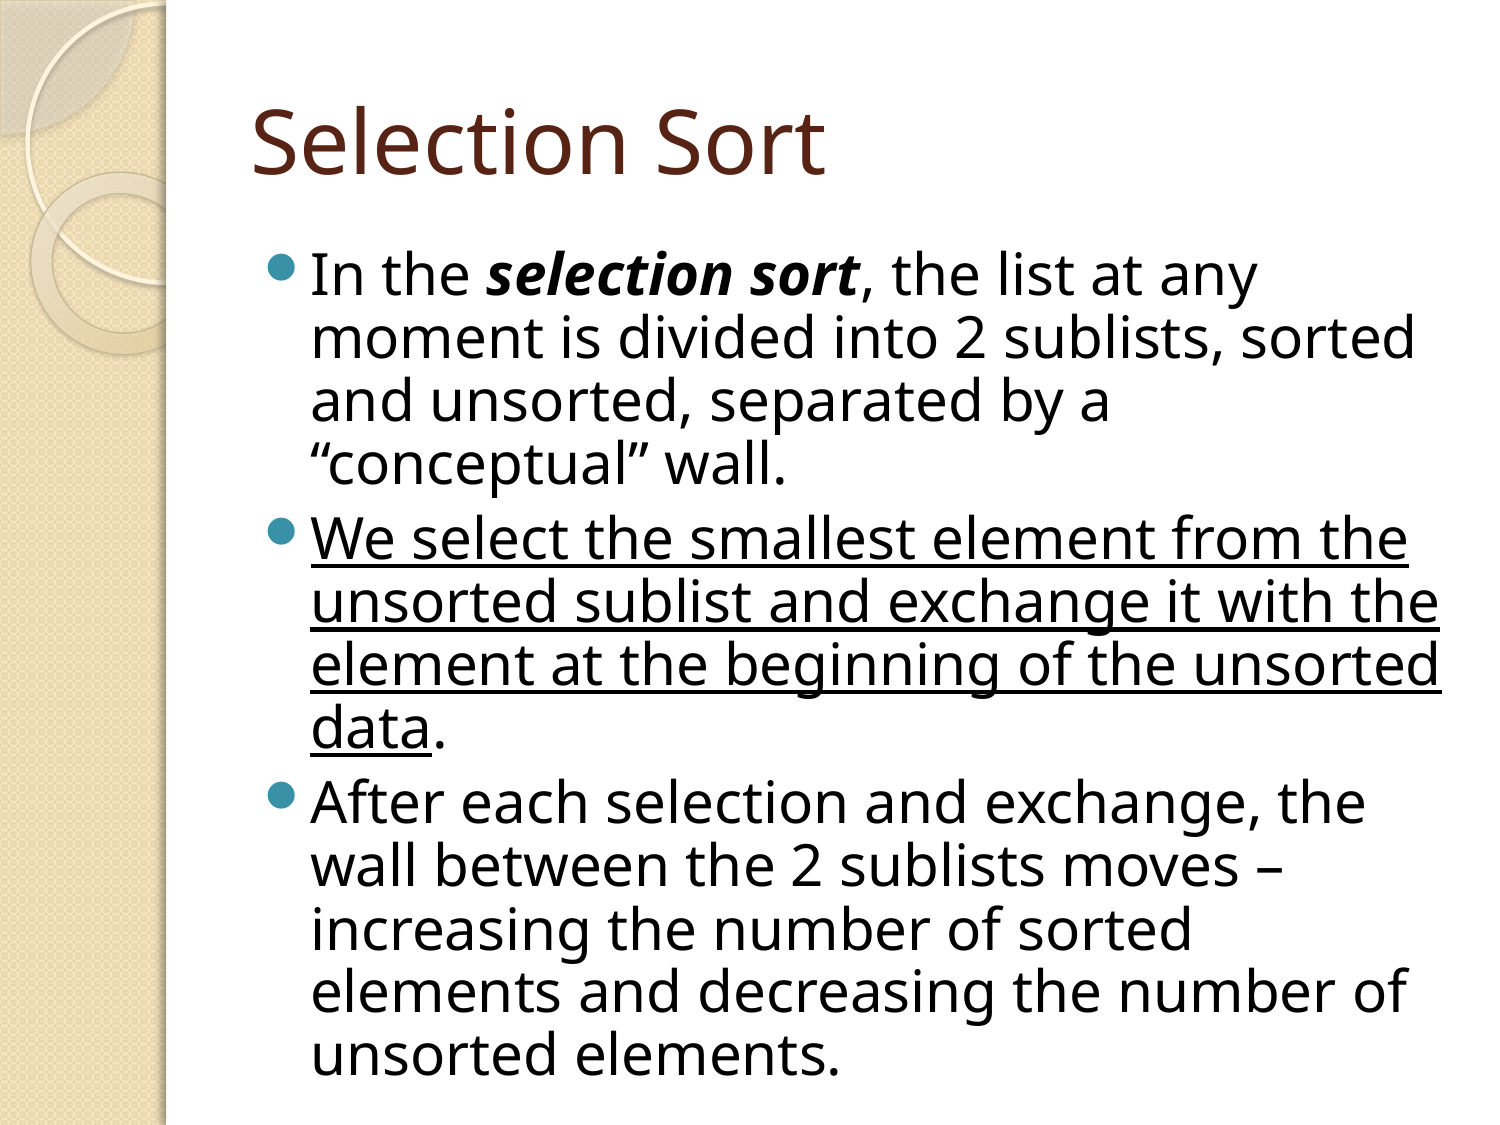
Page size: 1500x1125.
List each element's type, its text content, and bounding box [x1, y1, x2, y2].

list In the selection sort, the list at any moment is divided into 2 sublists, sorted and unsorted, separated by a “conceptual” wall. We select the smallest element from the unsorted sublist and exchange it with the element at the beginning of the unsorted data. After each selection and exchange, the wall between the 2 sublists moves – increasing the number of sorted elements and decreasing the number of unsorted elements. [235, 237, 1466, 1026]
title Selection Sort [235, 45, 1466, 233]
